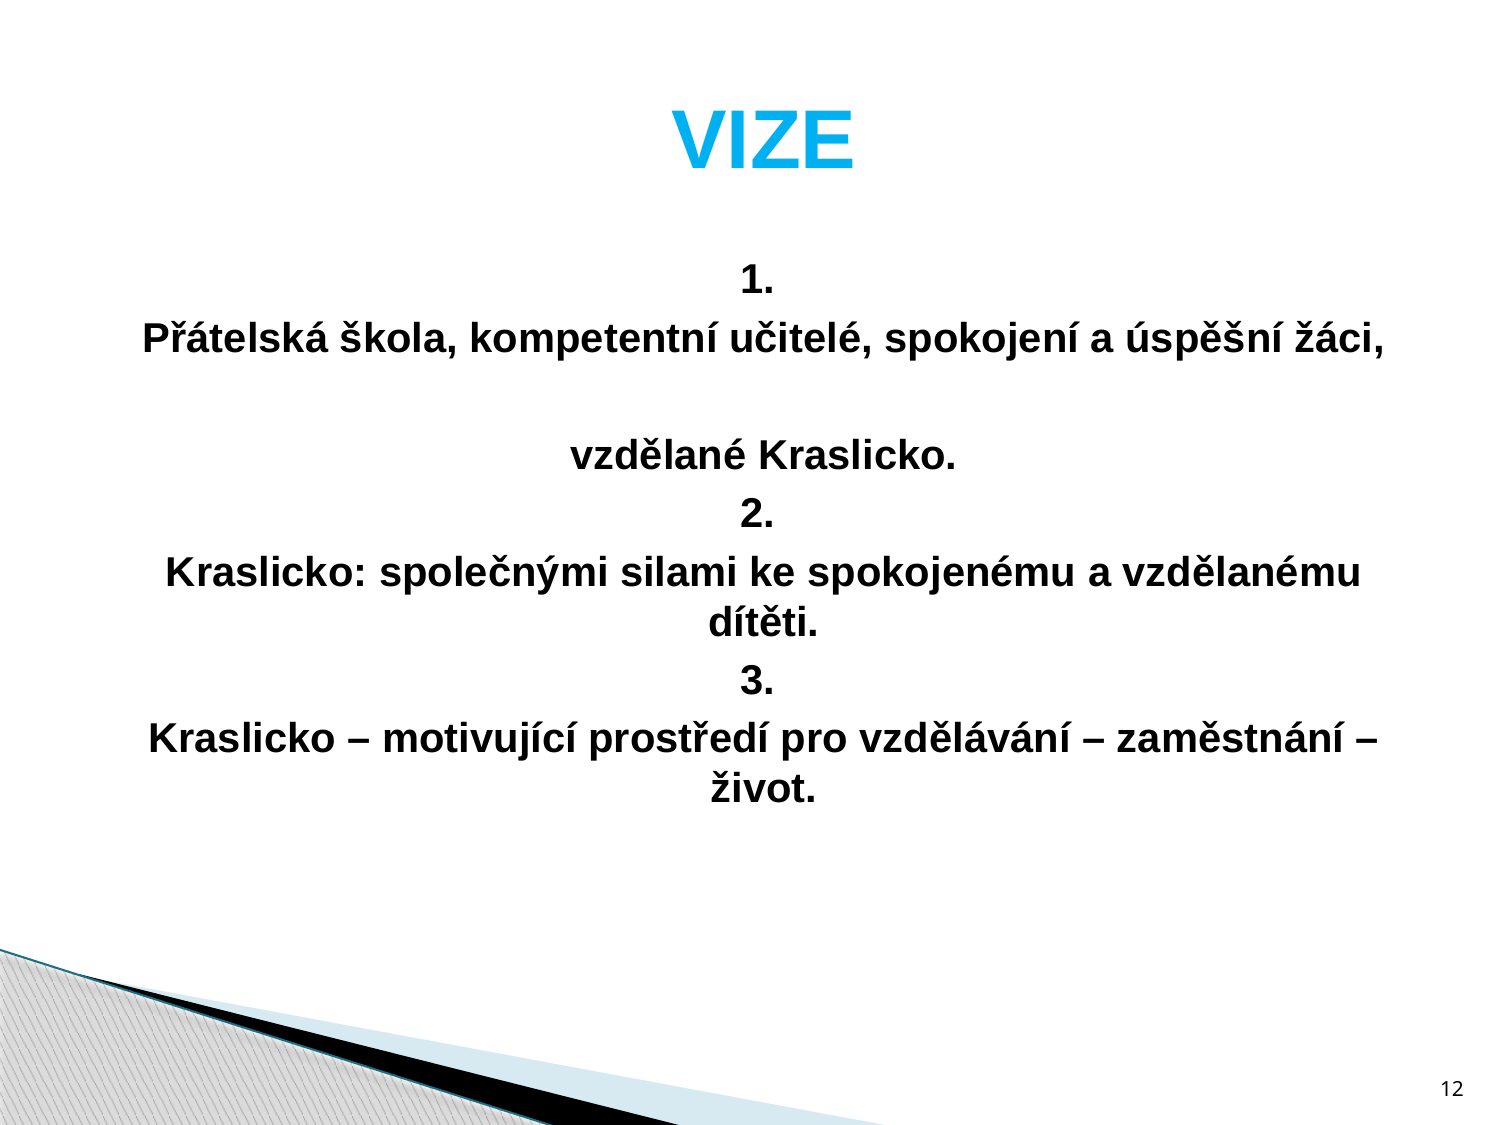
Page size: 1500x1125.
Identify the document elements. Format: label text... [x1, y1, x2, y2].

slide_number 12 [1418, 1051, 1479, 1112]
list VIZE 1. Přátelská škola, kompetentní učitelé, spokojení a úspěšní žáci, vzdělané Kraslicko. 2. Kraslicko: společnými silami ke spokojenému a vzdělanému dítěti. 3. Kraslicko – motivující prostředí pro vzdělávání – zaměstnání – život. [75, 78, 1436, 1005]
